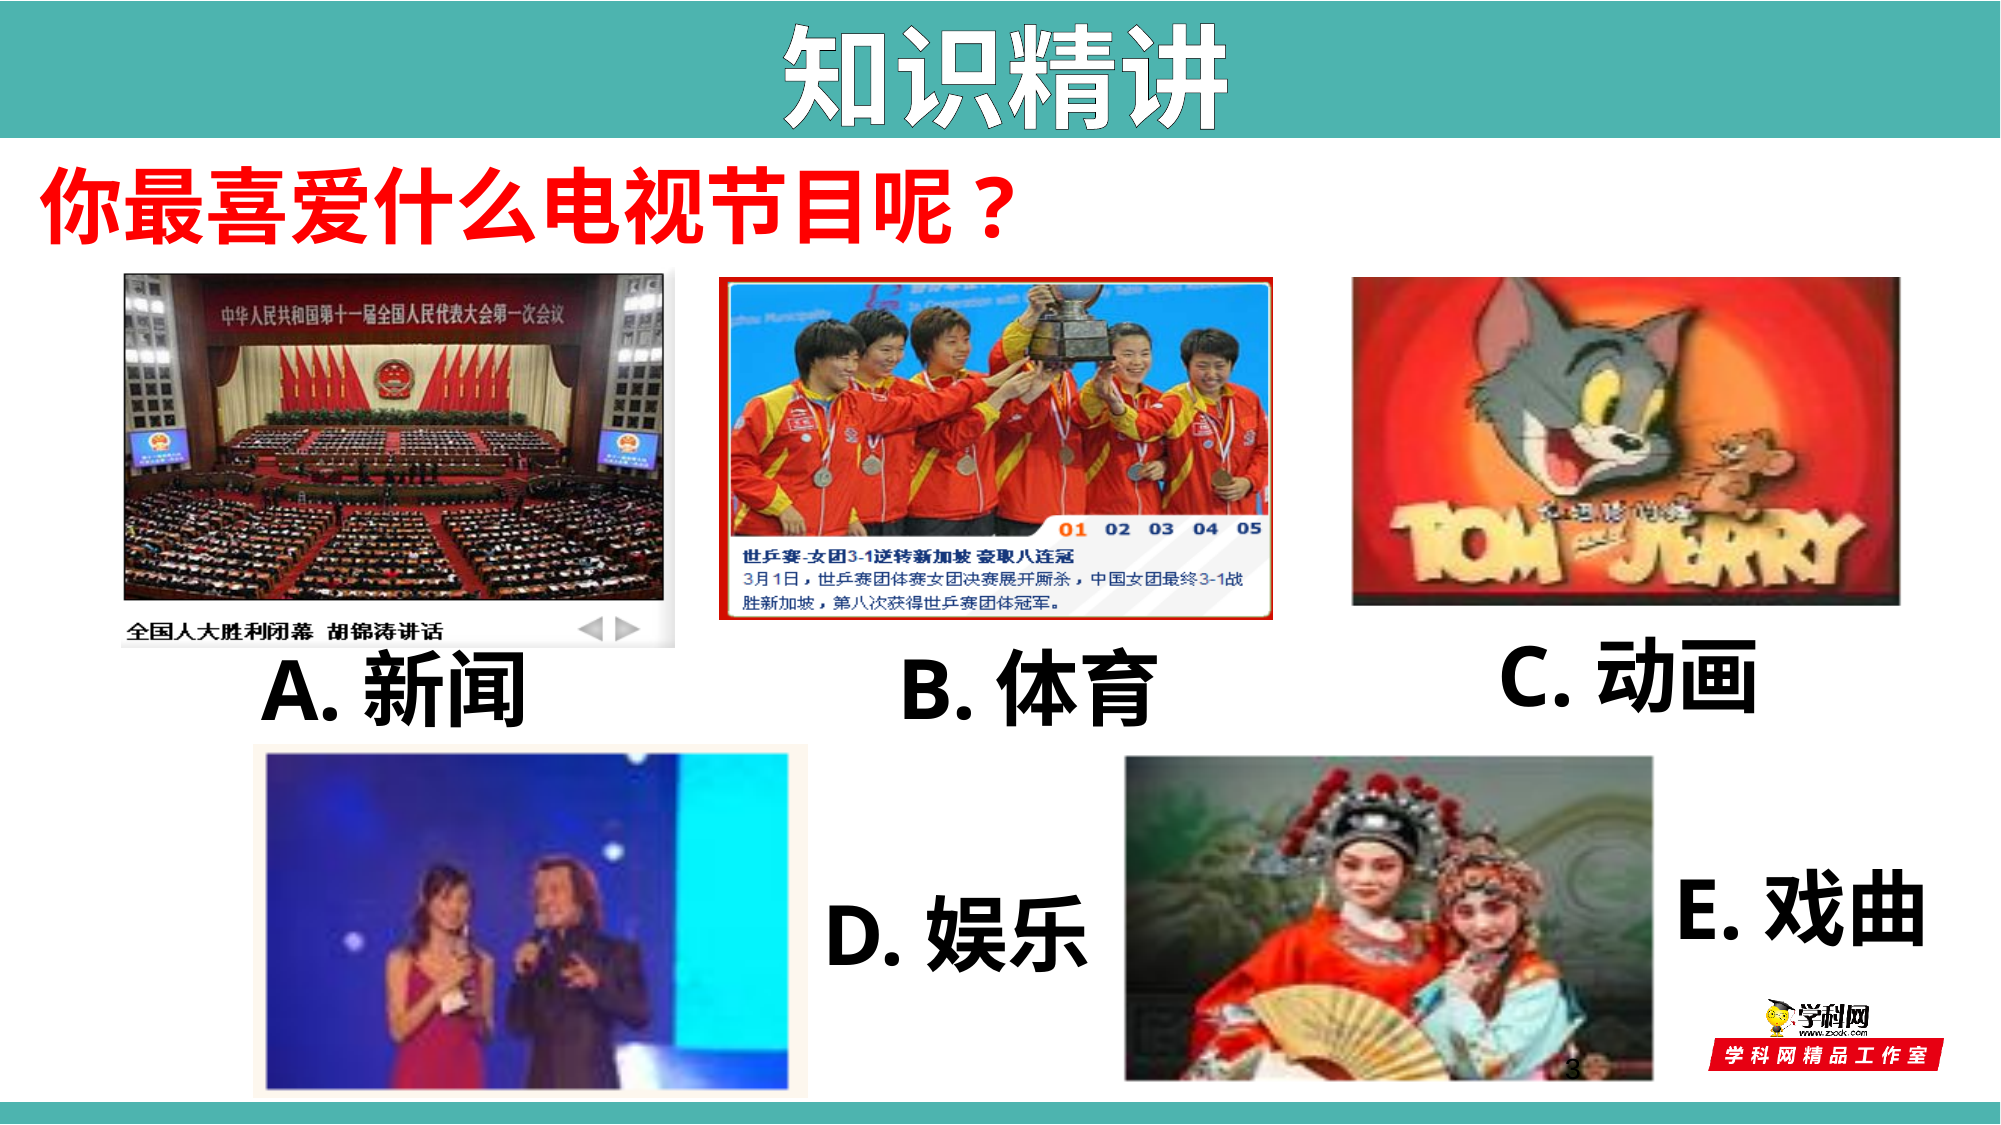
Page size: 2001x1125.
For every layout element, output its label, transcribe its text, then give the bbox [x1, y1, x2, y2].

text_box 知识精讲 [765, 0, 1247, 150]
text_box C.动画 [1482, 615, 1802, 731]
text_box A.新闻 [246, 648, 565, 745]
picture [0, 1, 2001, 1124]
text_box B.体育 [882, 628, 1249, 744]
text_box D.娱乐 [808, 874, 1115, 990]
slide_number 3 [1550, 1042, 2000, 1103]
text_box 你最喜爱什么电视节目呢? [24, 146, 1266, 262]
text_box E.戏曲 [1670, 849, 1946, 964]
